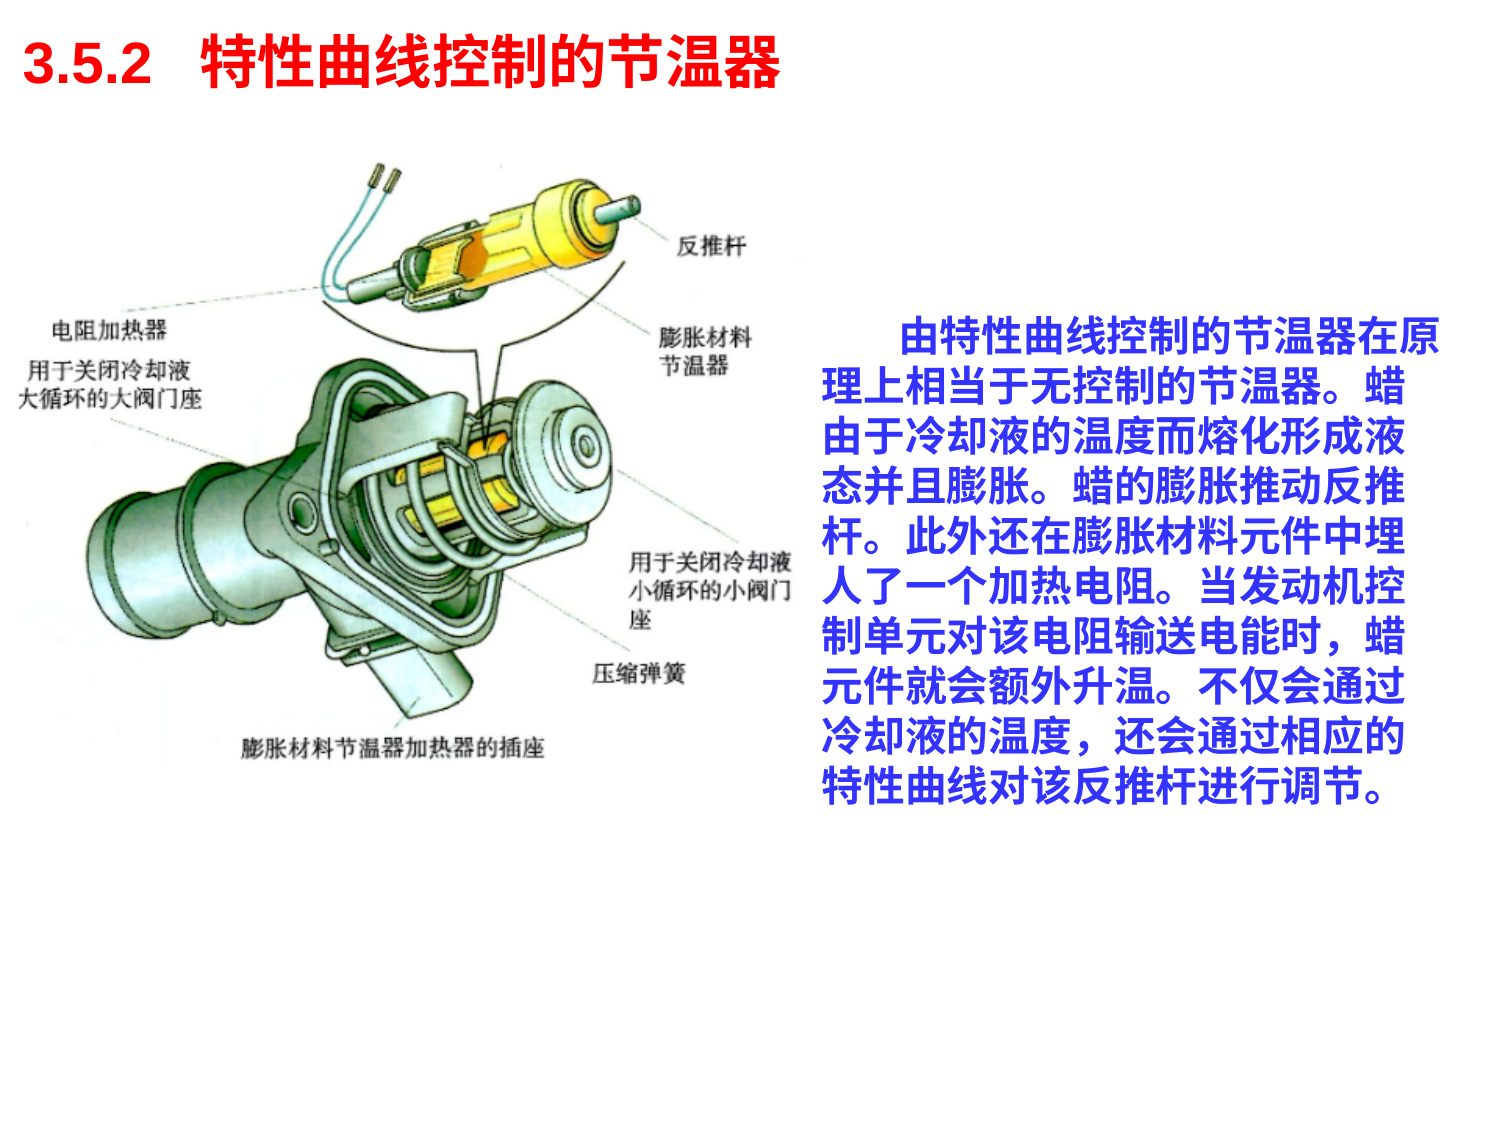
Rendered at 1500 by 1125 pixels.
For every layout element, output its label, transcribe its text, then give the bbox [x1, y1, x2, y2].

text_box 3.5.2 特性曲线控制的节温器 [7, 17, 810, 103]
picture [19, 162, 808, 766]
text_box 由特性曲线控制的节温器在原理上相当于无控制的节温器。蜡由于冷却液的温度而熔化形成液态并且膨胀。蜡的膨胀推动反推杆。此外还在膨胀材料元件中埋人了一个加热电阻。当发动机控制单元对该电阻输送电能时，蜡元件就会额外升温。不仅会通过冷却液的温度，还会通过相应的特性曲线对该反推杆进行调节。 [806, 302, 1458, 818]
